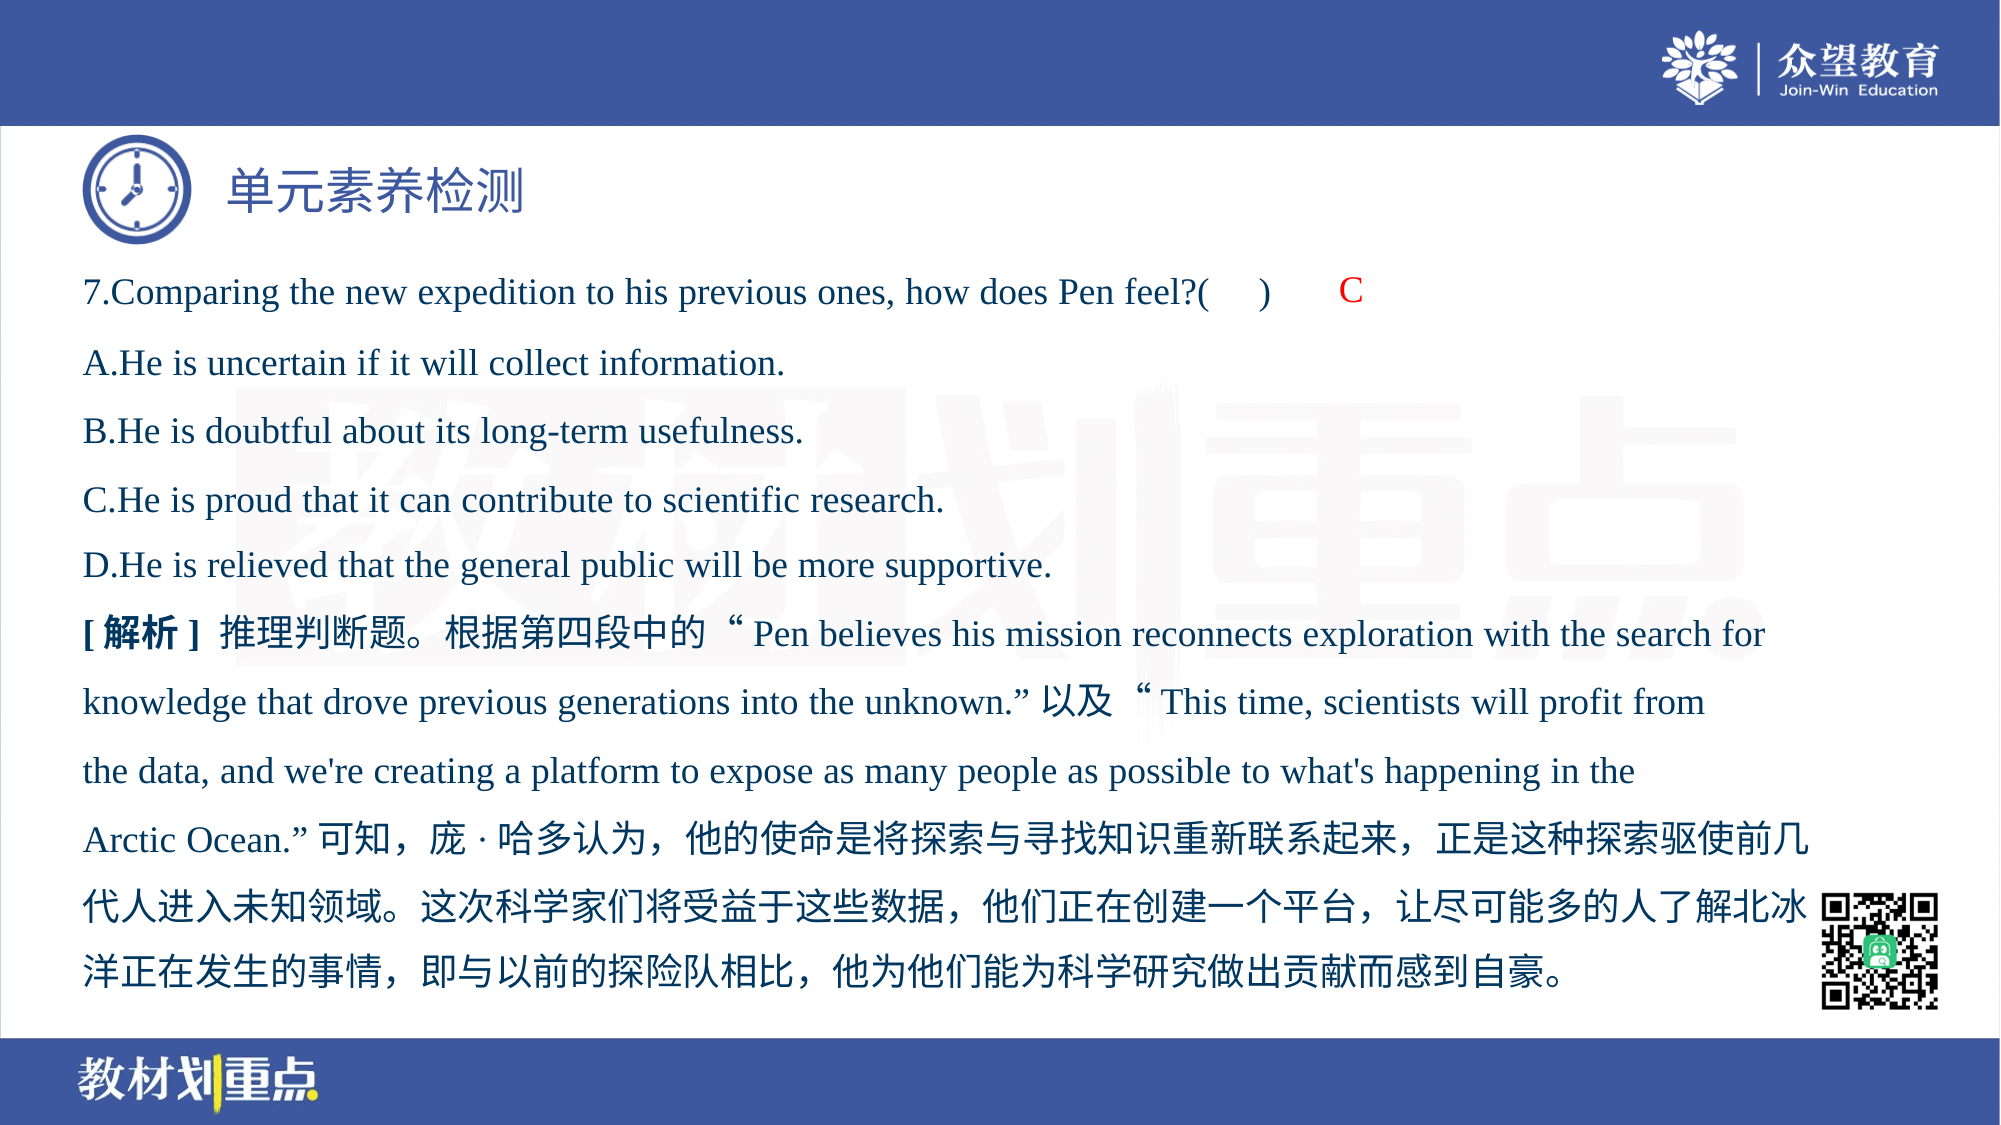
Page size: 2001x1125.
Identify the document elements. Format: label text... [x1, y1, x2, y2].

text_box 7.Comparing the new expedition to his previous ones, how does Pen feel?( ) [82, 247, 1817, 306]
text_box [解析] 推理判断题。根据第四段中的“Pen believes his mission reconnects exploration with the search for knowledge that drove previous generations into the unknown.”以及“This time, scientists will profit from the data, and we're creating a platform to expose as many people as possible to what's happening in the Arctic Ocean.”可知，庞·哈多认为，他的使命是将探索与寻找知识重新联系起来，正是这种探索驱使前几 代人进入未知领域。这次科学家们将受益于这些数据，他们正在创建一个平台，让尽可能多的人了解北冰 洋正在发生的事情，即与以前的探险队相比，他为他们能为科学研究做出贡献而感到自豪。 [82, 584, 1817, 987]
picture [0, 0, 2000, 1125]
text_box A.He is uncertain if it will collect information. B.He is doubtful about its long-term usefulness. C.He is proud that it can contribute to scientific research. D.He is relieved that the general public will be more supportive. [82, 313, 1817, 578]
text_box C [1325, 245, 1378, 304]
